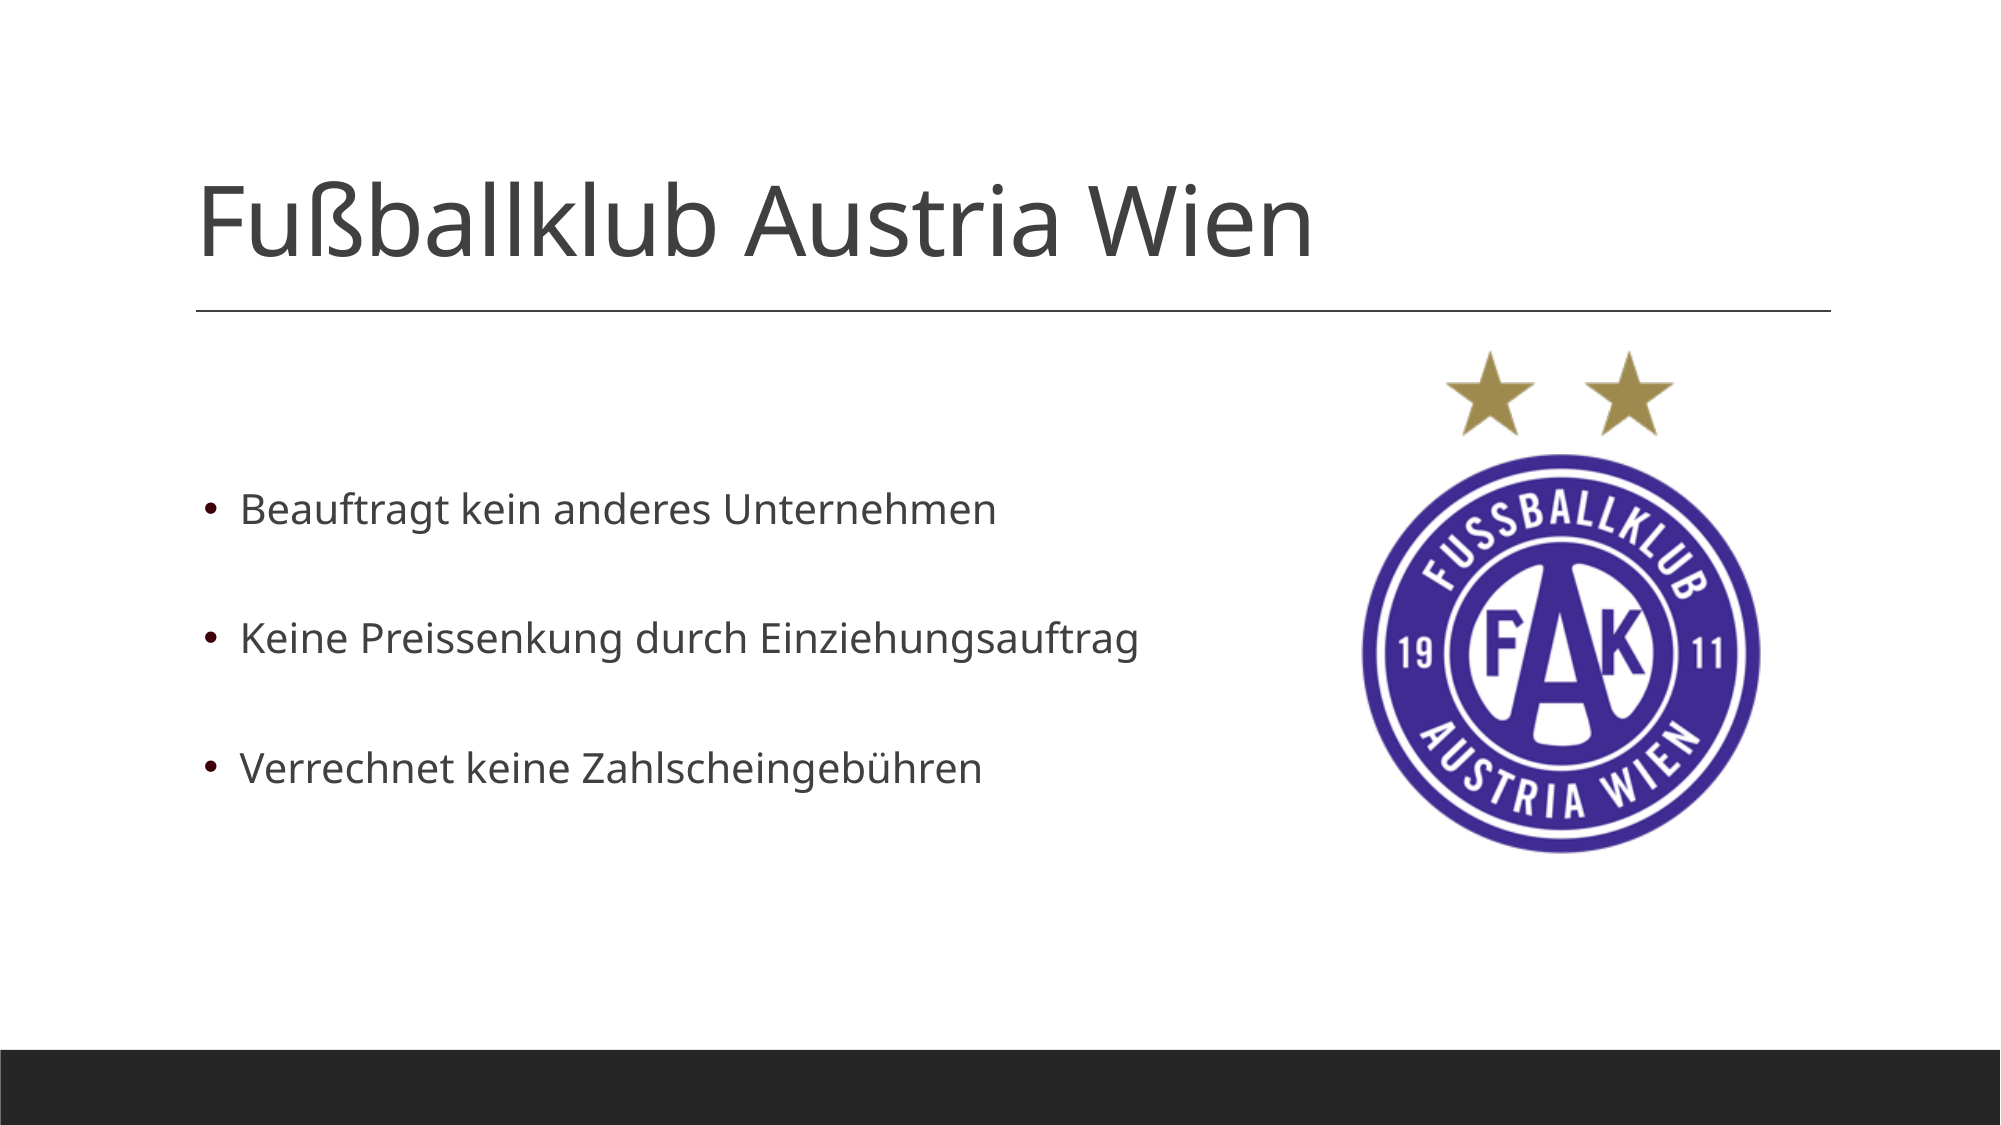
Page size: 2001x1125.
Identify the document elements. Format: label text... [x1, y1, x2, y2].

list Beauftragt kein anderes Unternehmen Keine Preissenkung durch Einziehungsauftrag Verrechnet keine Zahlscheingebühren [180, 345, 1830, 963]
title Fußballklub Austria Wien [180, 47, 1830, 285]
picture [1356, 345, 1768, 857]
